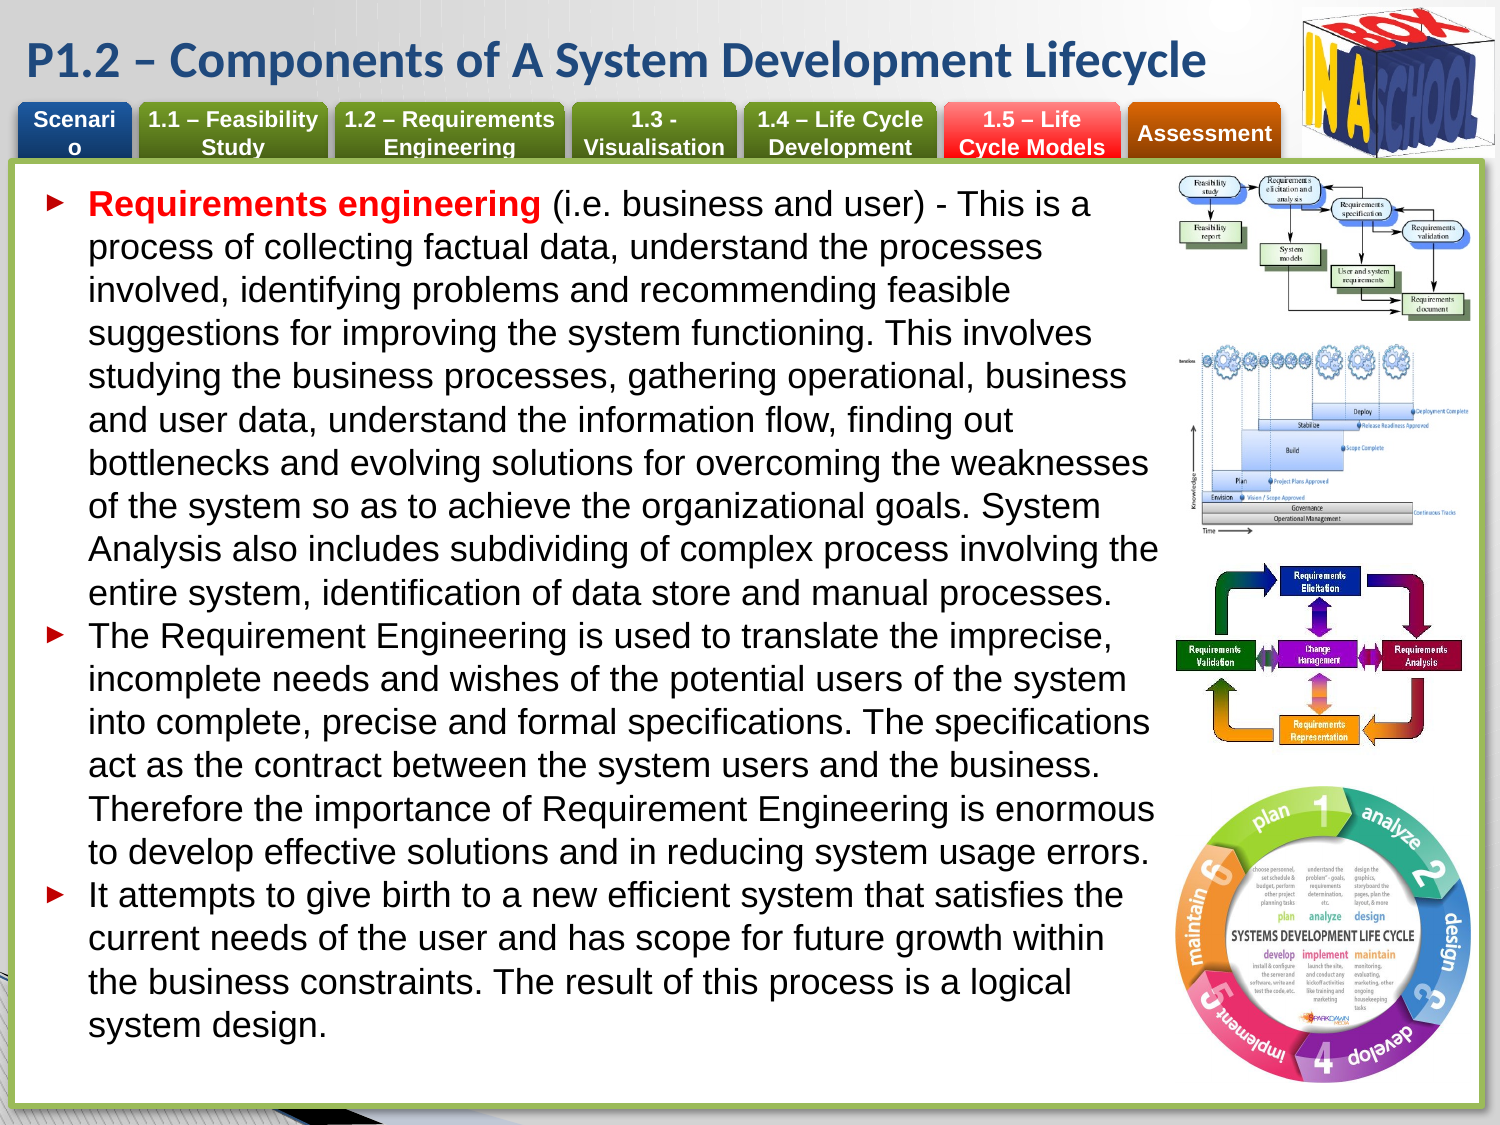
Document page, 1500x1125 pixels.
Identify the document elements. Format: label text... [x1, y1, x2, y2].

title P1.2 – Components of A System Development Lifecycle [11, 11, 1270, 102]
picture [1174, 343, 1471, 541]
picture [1302, 7, 1495, 158]
picture [1174, 563, 1471, 764]
picture [1174, 172, 1471, 321]
text_box Requirements engineering (i.e. business and user) - This is a process of collecting factual data, understand the processes involved, identifying problems and recommending feasible suggestions for improving the system functioning. This involves studying the business processes, gathering operational, business and user data, understand the information flow, finding out bottlenecks and evolving solutions for overcoming the weaknesses of the system so as to achieve the organizational goals. System Analysis also includes subdividing of complex process involving the entire system, identification of data store and manual processes. The Requirement Engineering is used to translate the imprecise, incomplete needs and wishes of the potential users of the system into complete, precise and formal specifications. The specifications act as the contract between the system users and the business. Therefore the importance of Requirement Engineering is enormous to develop effective solutions and in reducing system usage errors. It attempts to give birth to a new efficient system that satisfies the current needs of the user and has scope for future growth within the business constraints. The result of this process is a logical system design. [26, 172, 1176, 1052]
picture [1174, 786, 1471, 1083]
picture [281, 1114, 303, 1125]
